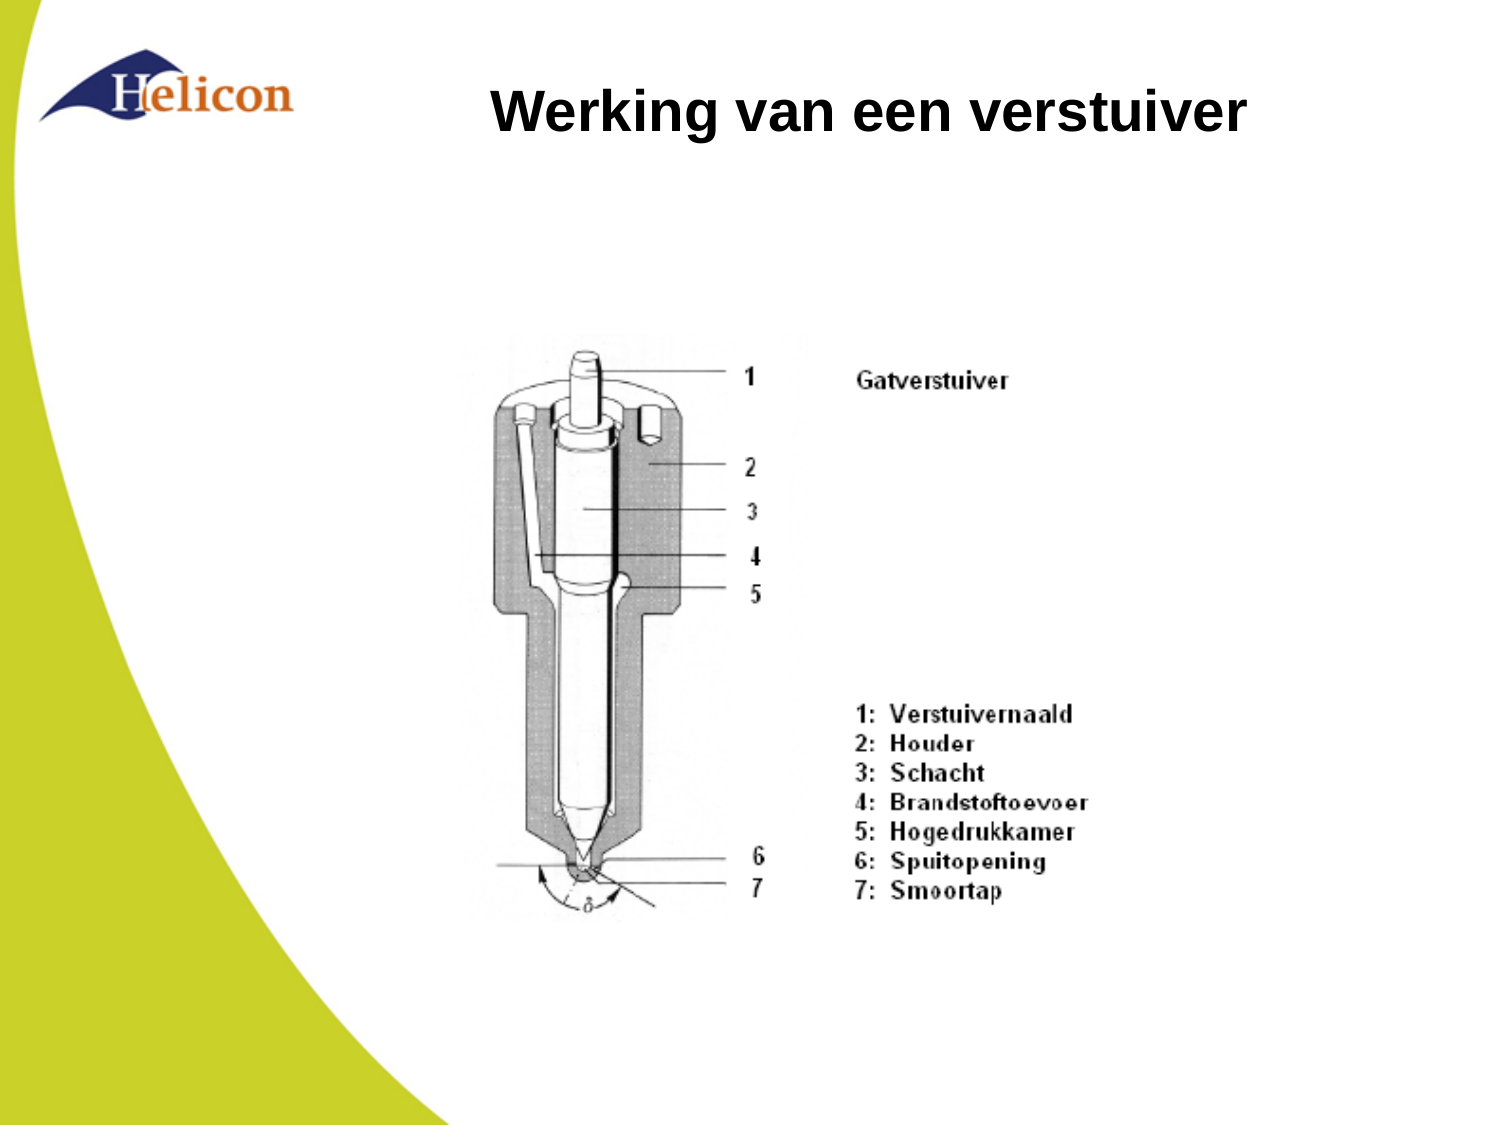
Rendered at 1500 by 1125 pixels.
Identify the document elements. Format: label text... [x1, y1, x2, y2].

title Werking van een verstuiver [324, 54, 1415, 161]
picture [0, 0, 1500, 1125]
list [454, 327, 1141, 983]
